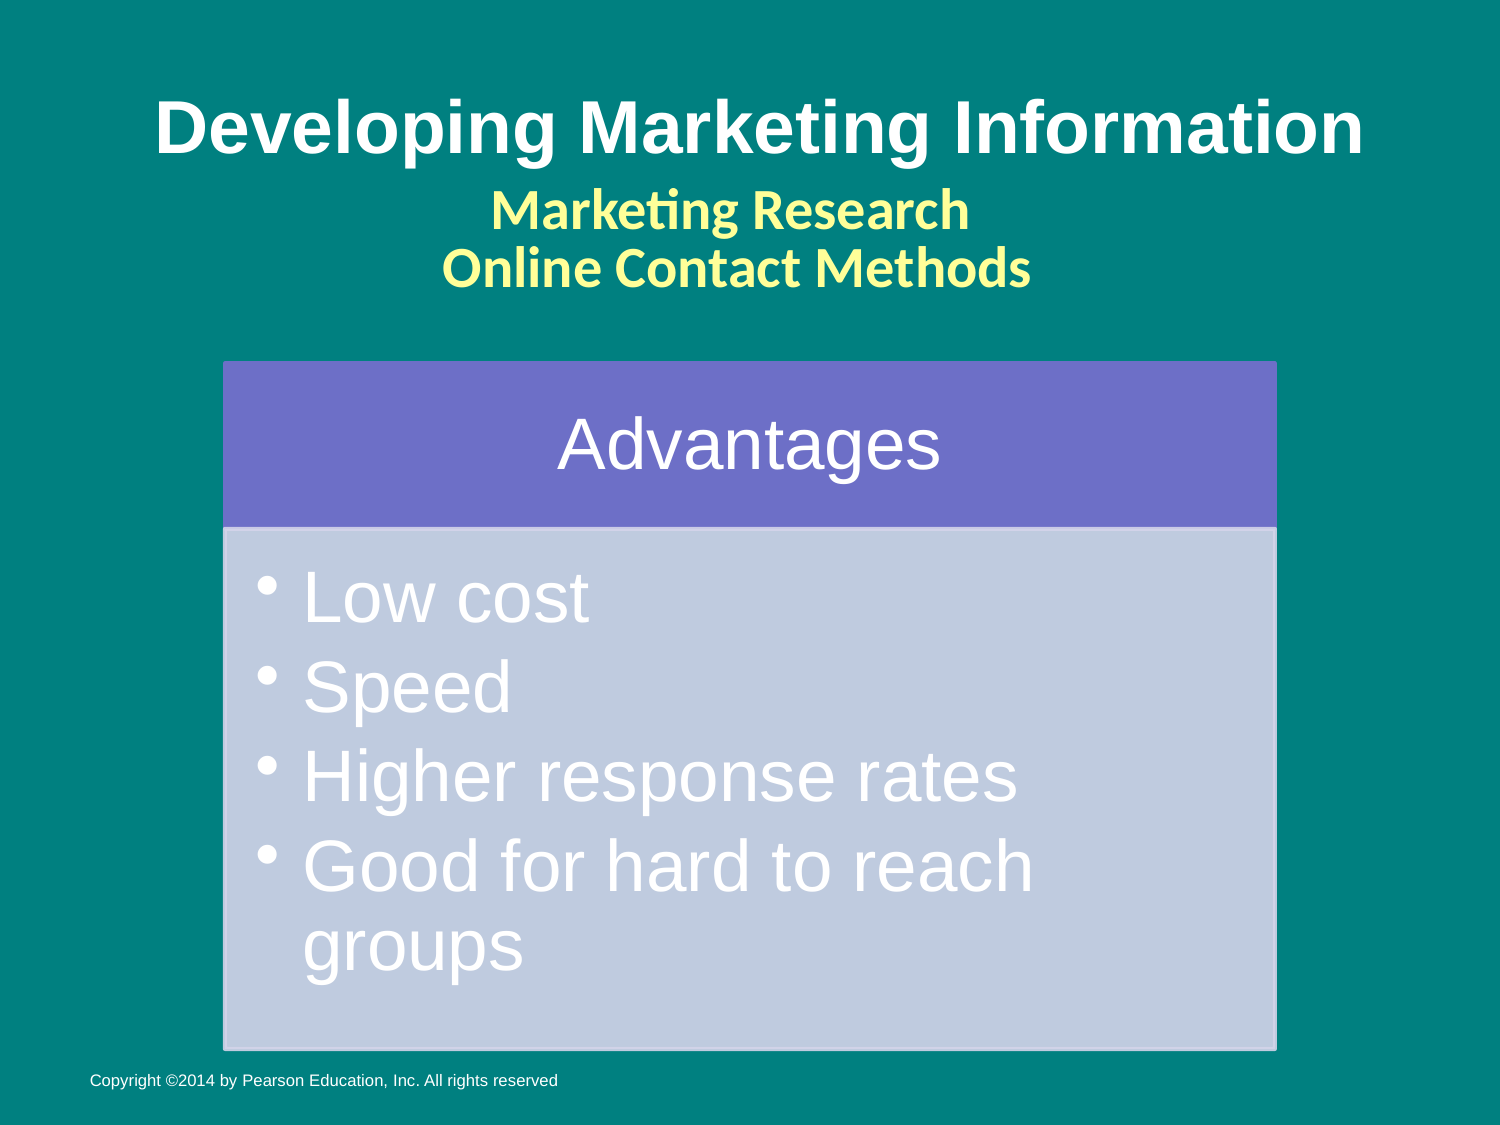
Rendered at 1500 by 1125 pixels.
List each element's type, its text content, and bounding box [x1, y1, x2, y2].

text_box Copyright ©2014 by Pearson Education, Inc. All rights reserved [74, 1062, 825, 1098]
list Marketing Research Online Contact Methods [149, 174, 1326, 238]
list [224, 362, 1276, 1051]
title Developing Marketing Information [0, 37, 1500, 226]
